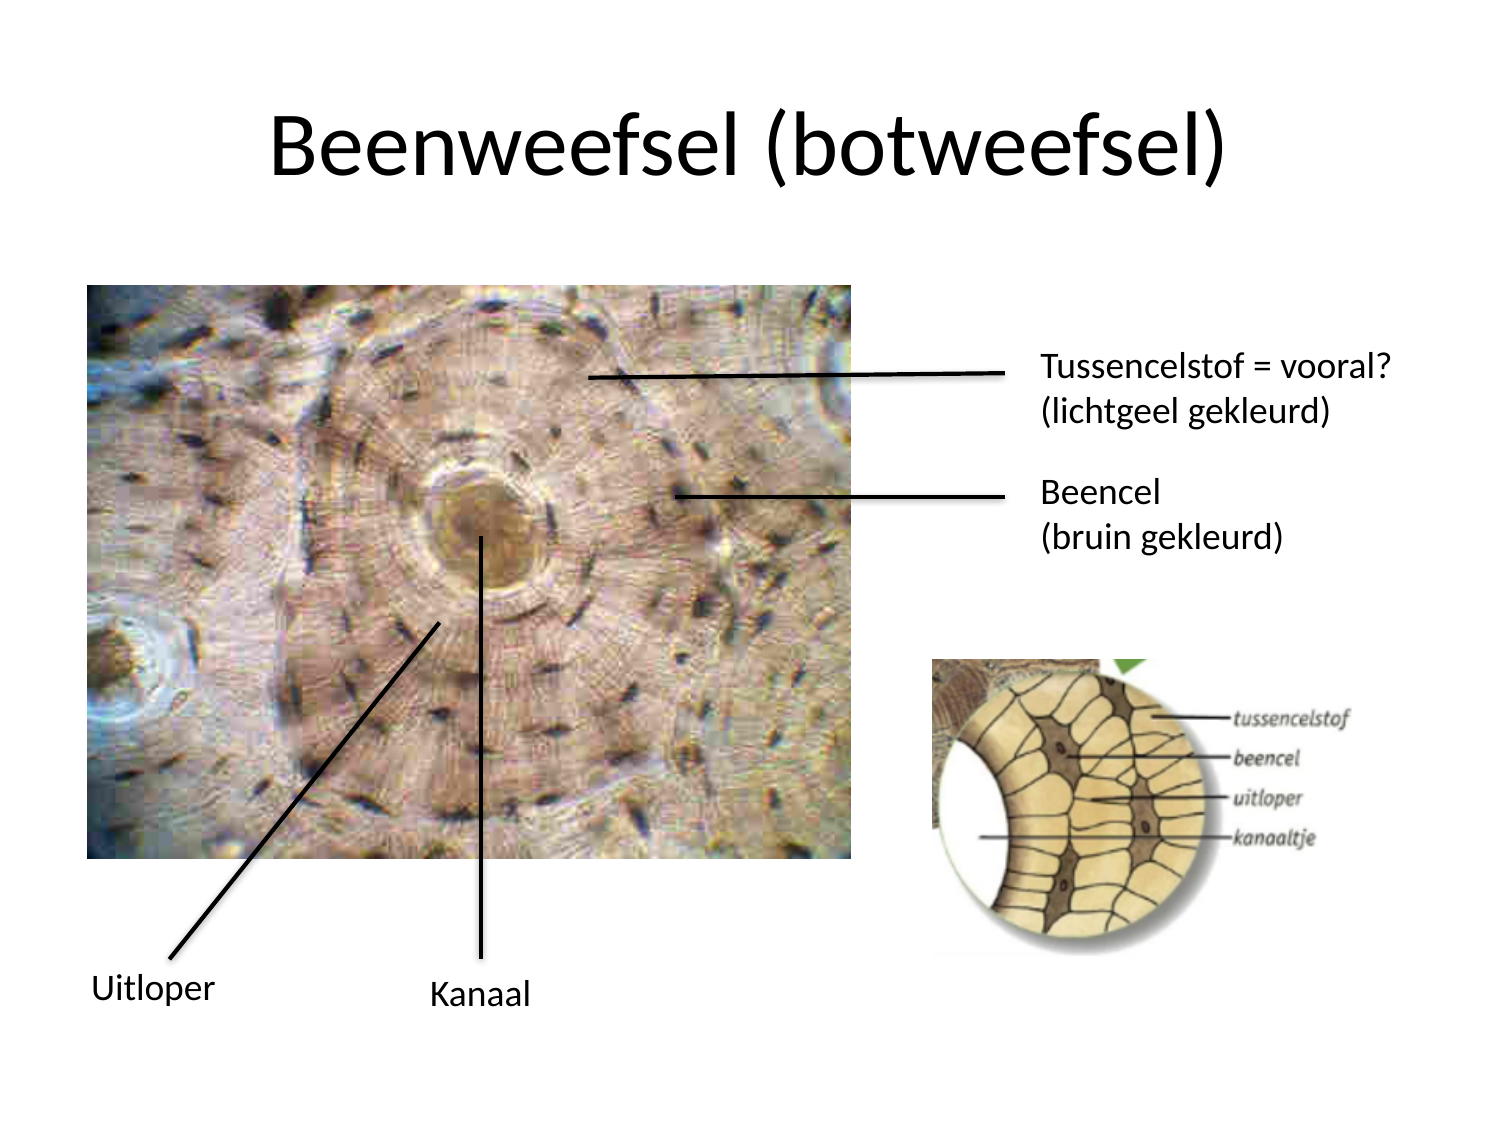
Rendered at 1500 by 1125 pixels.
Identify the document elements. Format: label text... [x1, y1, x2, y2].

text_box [588, 372, 1006, 378]
text_box Tussencelstof = vooral? (lichtgeel gekleurd) [1025, 333, 1431, 439]
title Beenweefsel (botweefsel) [75, 45, 1425, 233]
text_box Uitloper [0, 955, 356, 1016]
picture [86, 285, 851, 859]
text_box Kanaal [278, 962, 684, 1022]
picture [932, 658, 1405, 987]
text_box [169, 622, 440, 960]
text_box Beencel (bruin gekleurd) [1025, 460, 1431, 565]
